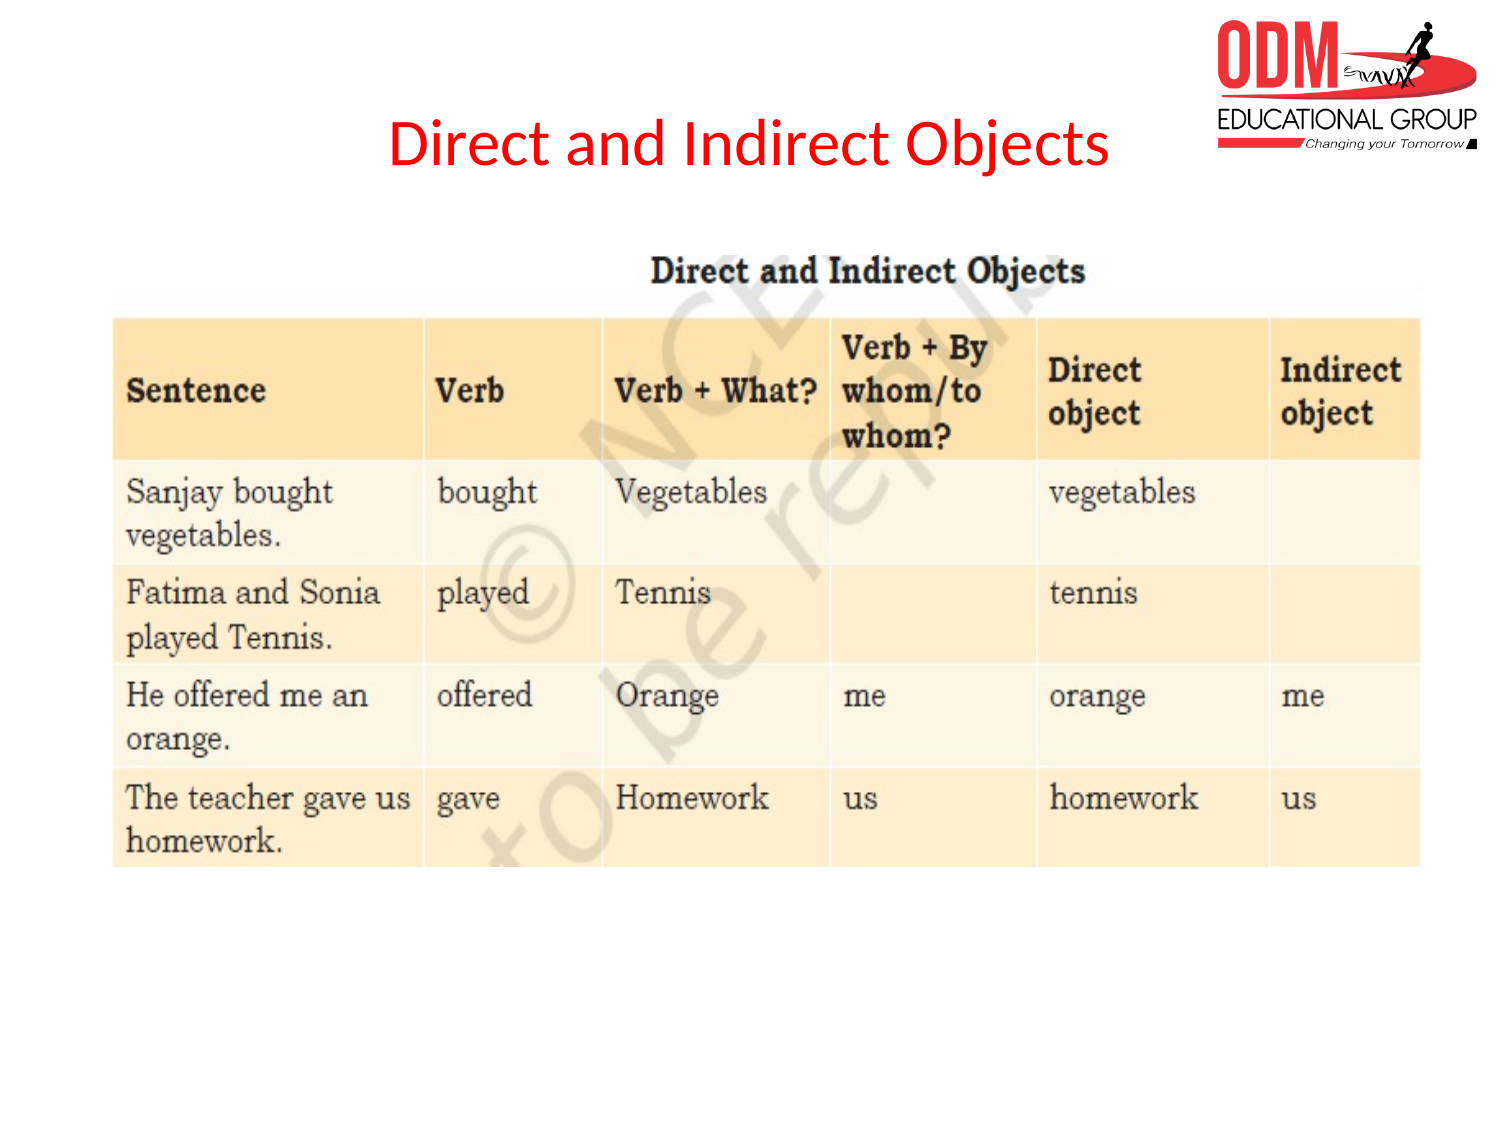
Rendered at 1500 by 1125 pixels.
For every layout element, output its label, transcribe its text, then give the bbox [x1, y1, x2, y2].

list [111, 255, 1426, 867]
picture [1217, 20, 1478, 150]
title Direct and Indirect Objects [75, 45, 1425, 233]
